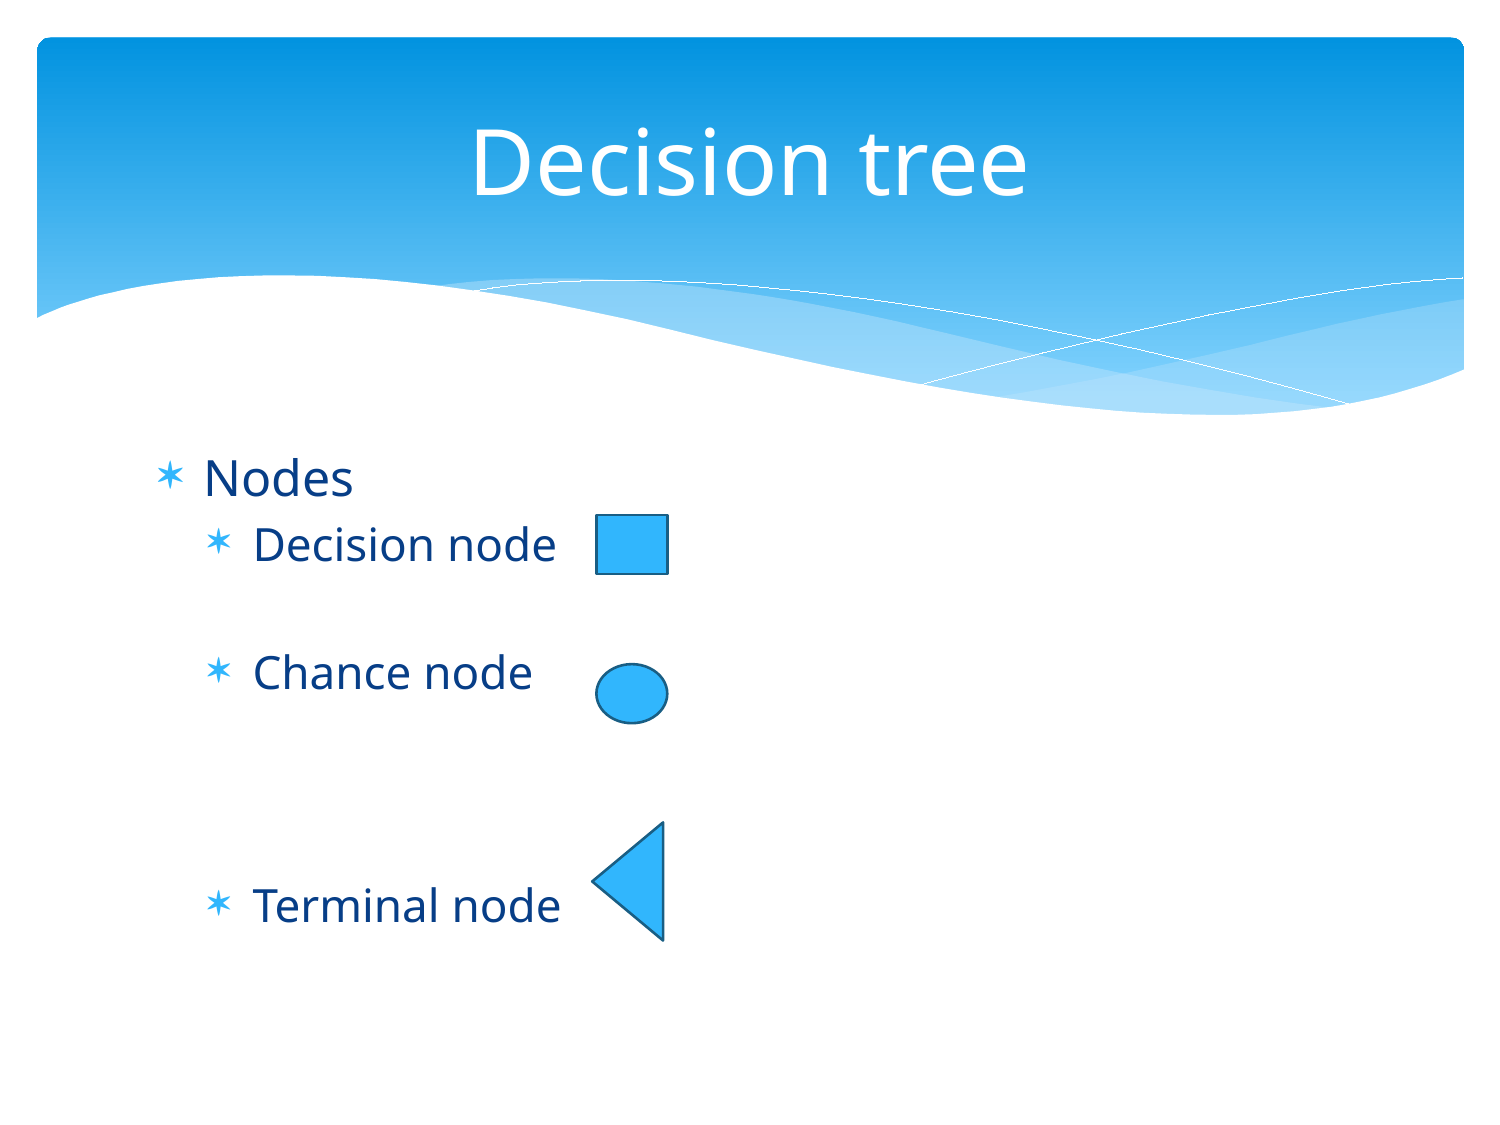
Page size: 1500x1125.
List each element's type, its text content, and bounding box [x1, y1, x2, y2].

text_box [595, 662, 669, 725]
list Nodes Decision node Chance node Terminal node [143, 438, 1359, 1005]
title Decision tree [75, 55, 1425, 261]
text_box [595, 514, 669, 575]
text_box [590, 821, 665, 942]
